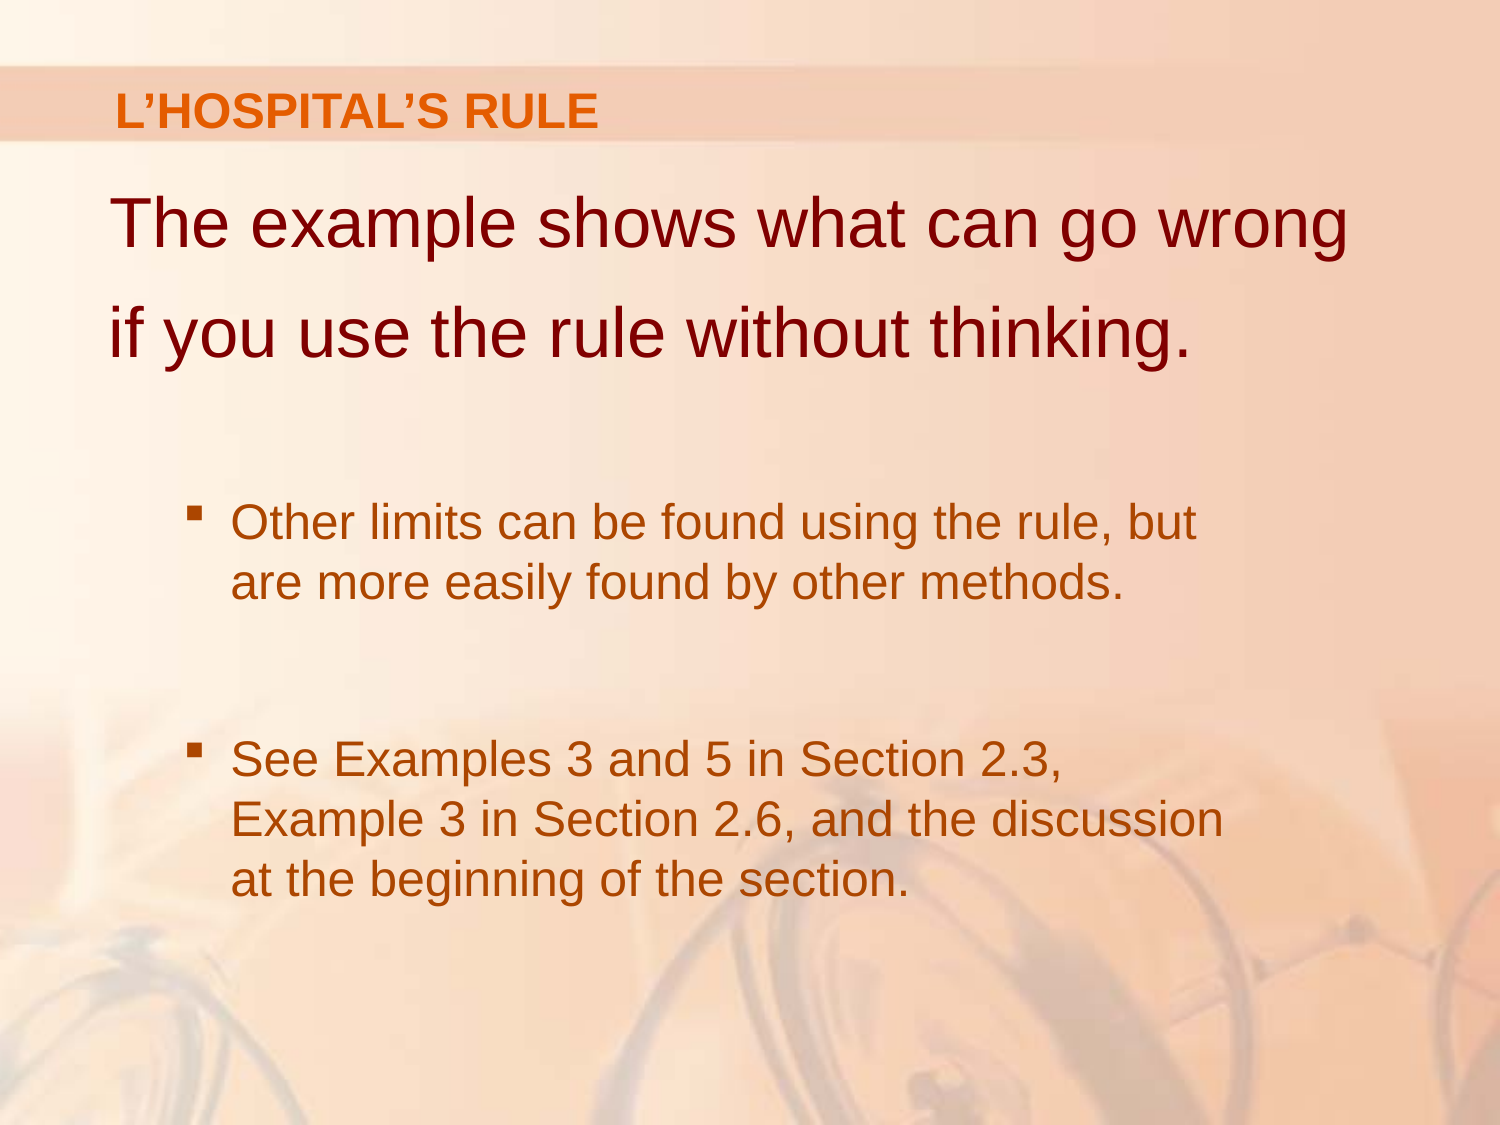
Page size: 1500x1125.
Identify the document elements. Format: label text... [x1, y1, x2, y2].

title L’HOSPITAL’S RULE [99, 60, 976, 142]
list The example shows what can go wrong if you use the rule without thinking. Other limits can be found using the rule, but are more easily found by other methods. See Examples 3 and 5 in Section 2.3, Example 3 in Section 2.6, and the discussion at the beginning of the section. [93, 142, 1500, 1107]
picture [0, 0, 1500, 1125]
